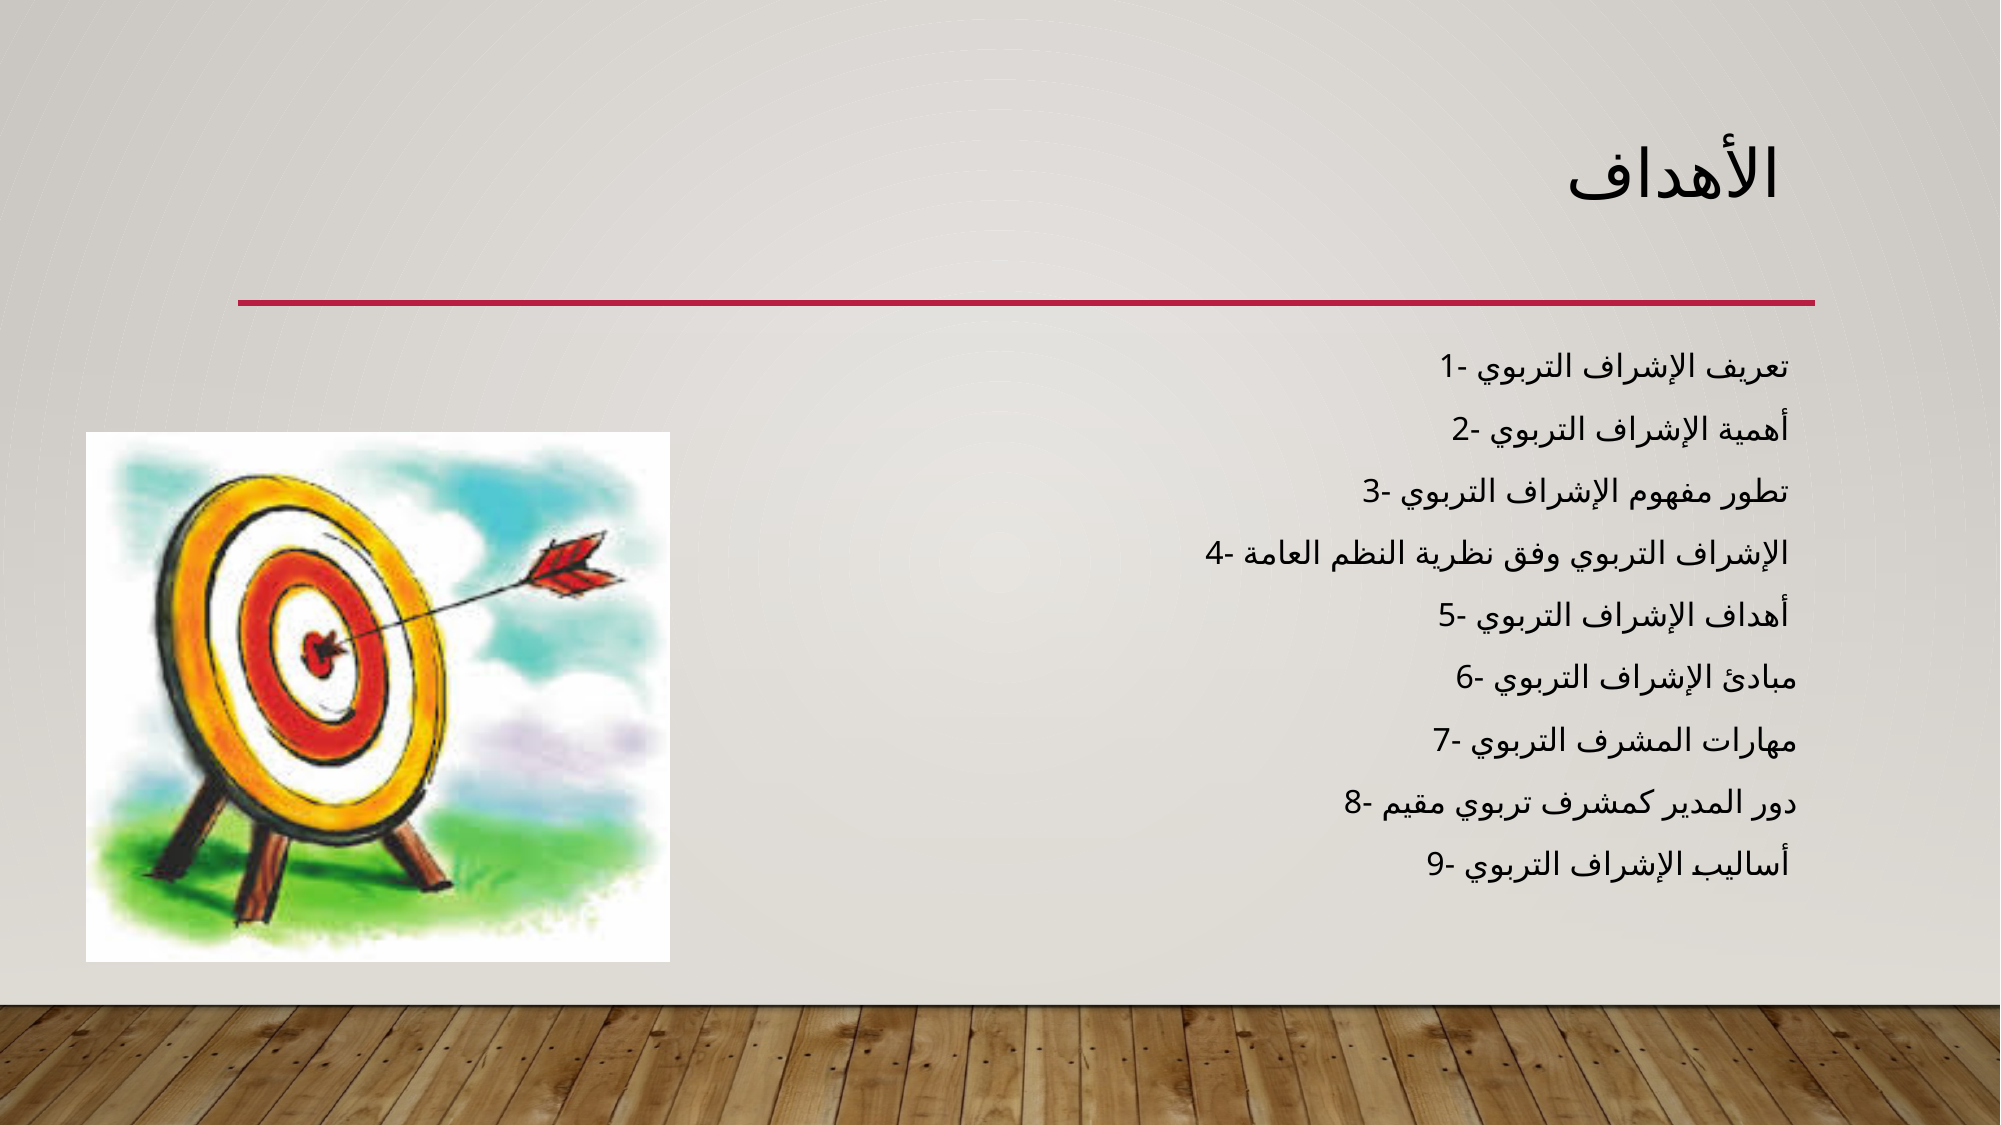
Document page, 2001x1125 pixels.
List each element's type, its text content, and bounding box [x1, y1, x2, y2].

picture [0, 1005, 2000, 1125]
title الأهداف [238, 131, 1814, 305]
list 1- تعريف الإشراف التربوي 2- أهمية الإشراف التربوي 3- تطور مفهوم الإشراف التربوي 4- الإشراف التربوي وفق نظرية النظم العامة 5- أهداف الإشراف التربوي 6- مبادئ الإشراف التربوي 7- مهارات المشرف التربوي 8- دور المدير كمشرف تربوي مقيم 9- أساليب الإشراف التربوي [238, 330, 1814, 897]
picture [86, 432, 670, 963]
